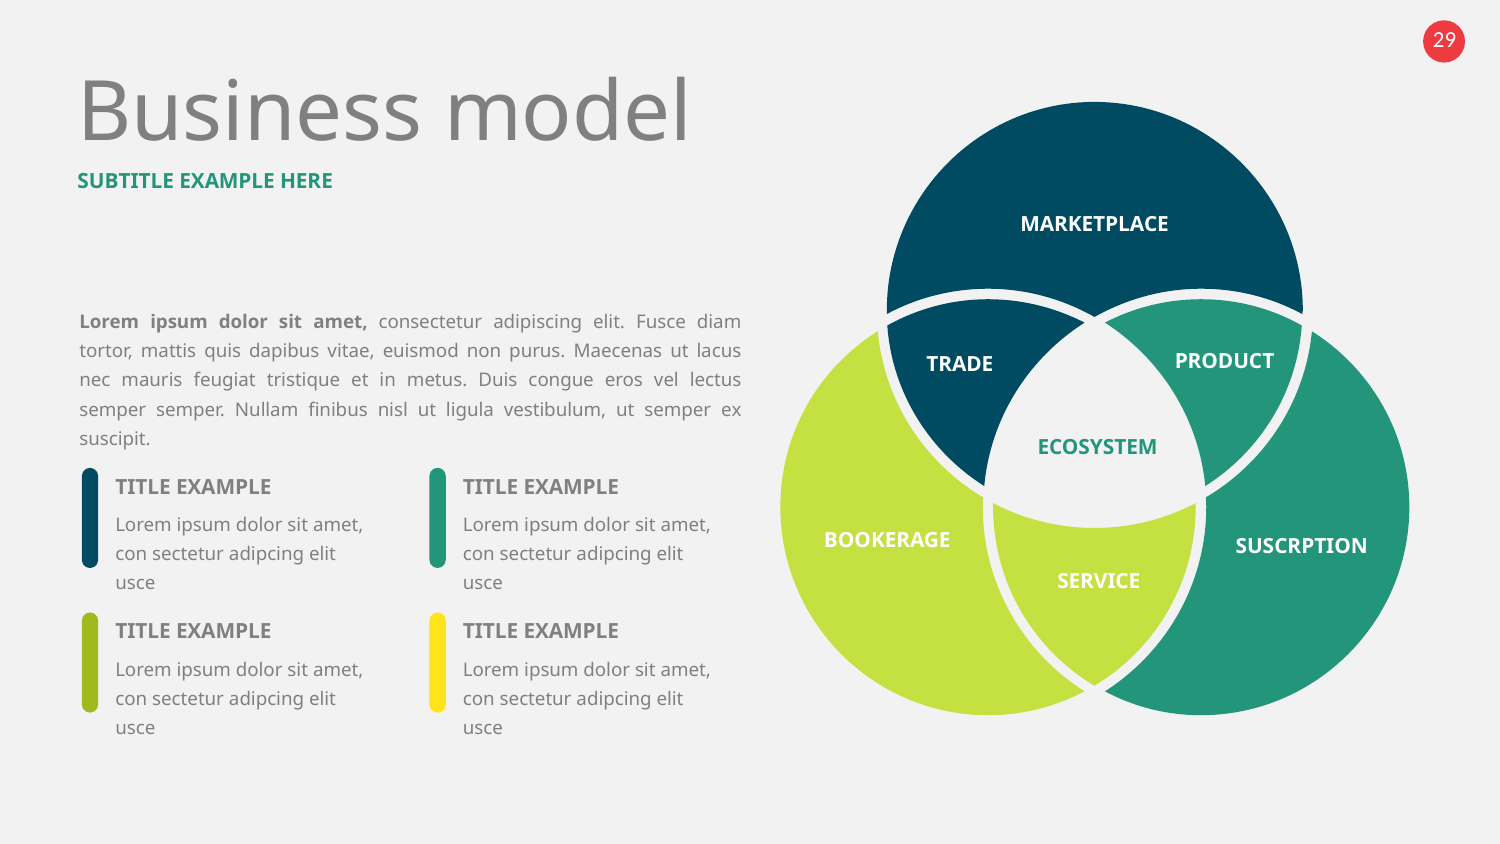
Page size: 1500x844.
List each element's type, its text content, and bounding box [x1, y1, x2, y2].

text_box Lorem ipsum dolor sit amet, con sectetur adipcing elit usce [462, 650, 720, 709]
text_box TITLE EXAMPLE [462, 609, 720, 650]
text_box TITLE EXAMPLE [115, 464, 372, 505]
list Business model [77, 61, 761, 156]
text_box [80, 466, 100, 570]
text_box [428, 611, 447, 714]
text_box [80, 611, 100, 714]
list SUBTITLE EXAMPLE HERE [77, 163, 761, 200]
text_box [428, 466, 447, 570]
text_box Lorem ipsum dolor sit amet, con sectetur adipcing elit usce [115, 505, 372, 564]
text_box TITLE EXAMPLE [115, 609, 372, 650]
text_box Lorem ipsum dolor sit amet, con sectetur adipcing elit usce [115, 650, 372, 709]
text_box Lorem ipsum dolor sit amet, consectetur adipiscing elit. Fusce diam tortor, mattis quis dapibus vitae, euismod non purus. Maecenas ut lacus nec mauris feugiat tristique et in metus. Duis congue eros vel lectus semper semper. Nullam finibus nisl ut ligula vestibulum, ut semper ex suscipit. [79, 291, 753, 434]
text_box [780, 101, 1410, 716]
text_box TITLE EXAMPLE [462, 464, 720, 505]
text_box Lorem ipsum dolor sit amet, con sectetur adipcing elit usce [462, 505, 720, 564]
